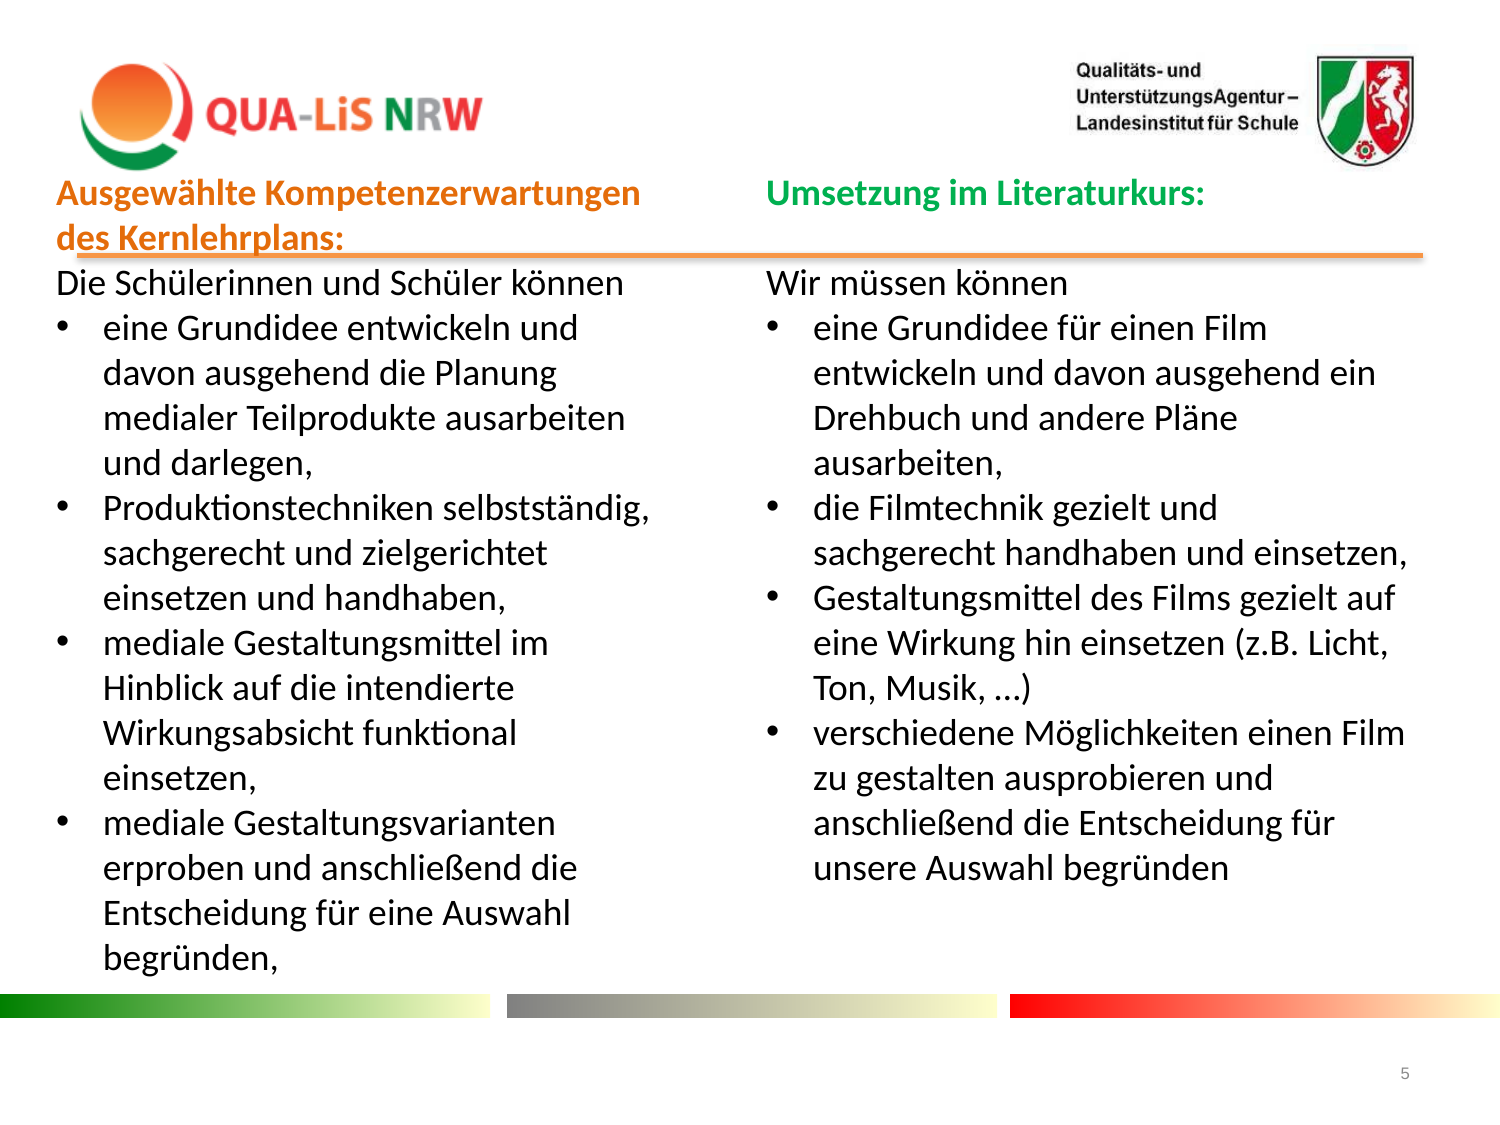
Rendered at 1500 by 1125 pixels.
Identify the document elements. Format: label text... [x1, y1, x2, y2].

picture [1069, 44, 1419, 160]
text_box Ausgewählte Kompetenzerwartungen des Kernlehrplans: Die Schülerinnen und Schüler können eine Grundidee entwickeln und davon ausgehend die Planung medialer Teilprodukte ausarbeiten und darlegen, Produktionstechniken selbstständig, sachgerecht und zielgerichtet einsetzen und handhaben, mediale Gestaltungsmittel im Hinblick auf die intendierte Wirkungsabsicht funktional einsetzen, mediale Gestaltungsvarianten erproben und anschließend die Entscheidung für eine Auswahl begründen, [41, 160, 668, 986]
slide_number 5 [1074, 1042, 1425, 1103]
text_box Umsetzung im Literaturkurs: Wir müssen können eine Grundidee für einen Film entwickeln und davon ausgehend ein Drehbuch und andere Pläne ausarbeiten, die Filmtechnik gezielt und sachgerecht handhaben und einsetzen, Gestaltungsmittel des Films gezielt auf eine Wirkung hin einsetzen (z.B. Licht, Ton, Musik, …) verschiedene Möglichkeiten einen Film zu gestalten ausprobieren und anschließend die Entscheidung für unsere Auswahl begründen [751, 160, 1425, 896]
picture [77, 55, 490, 160]
